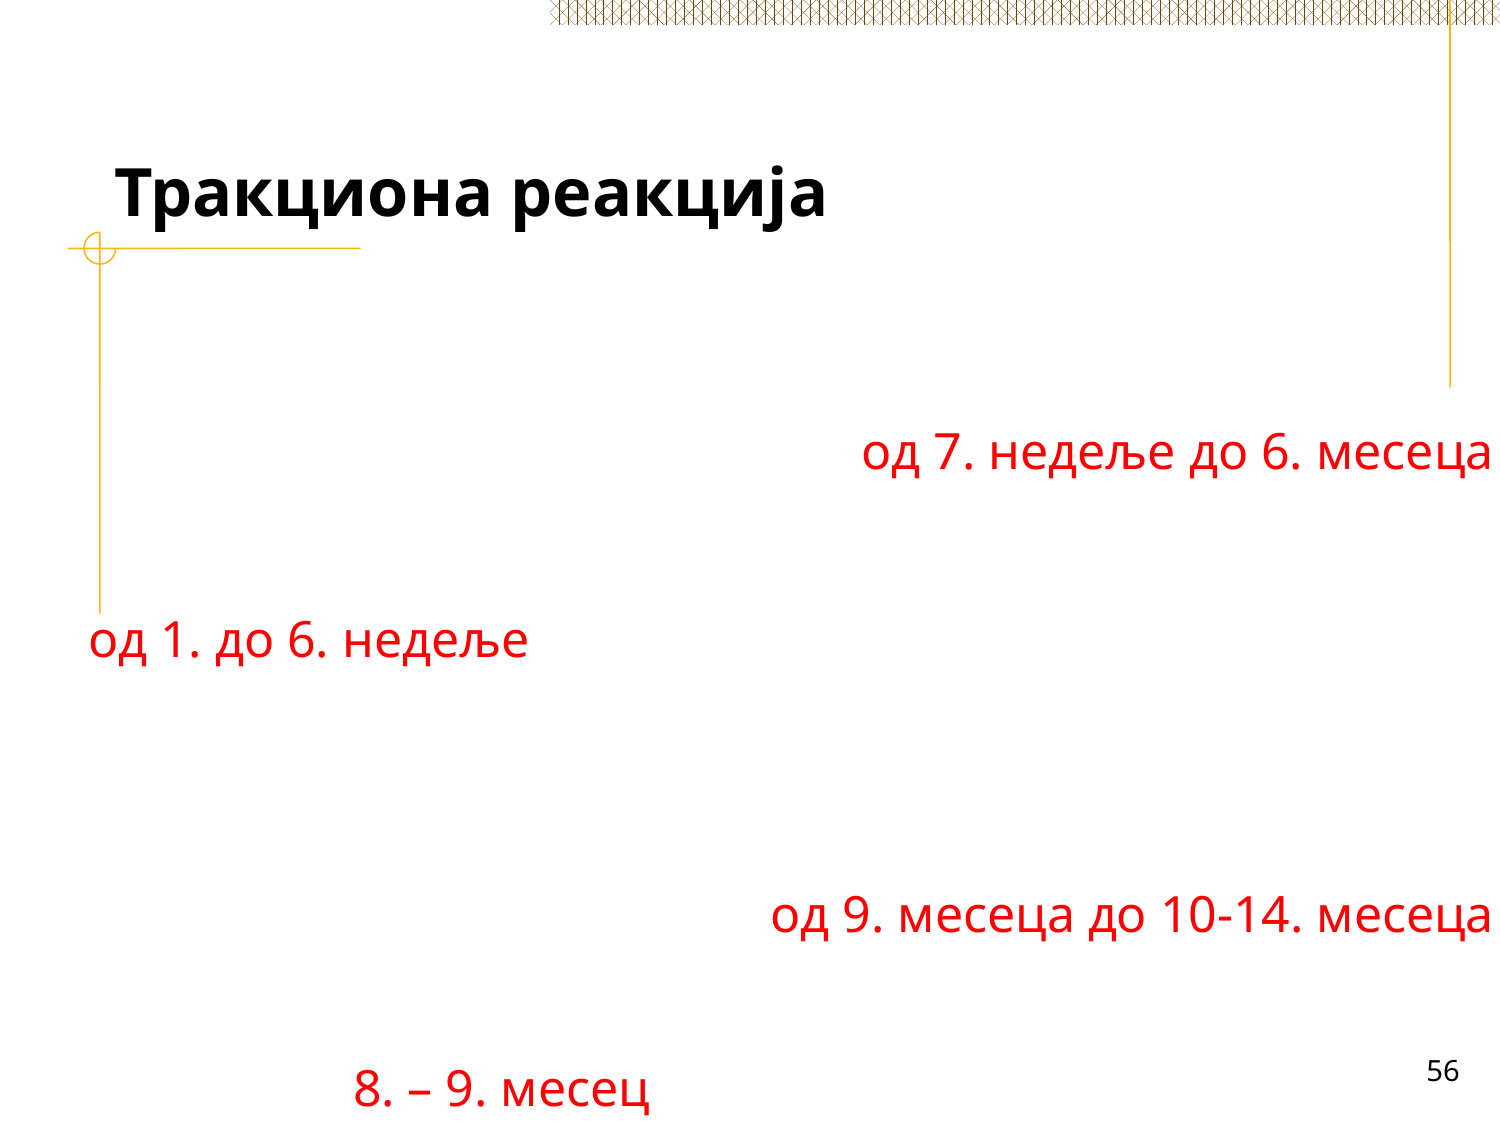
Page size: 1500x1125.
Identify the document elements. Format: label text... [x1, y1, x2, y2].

slide_number 56 [1162, 1025, 1475, 1100]
text_box 8. – 9. месец [338, 1049, 666, 1124]
text_box од 1. до 6. недеље [73, 599, 545, 675]
text_box од 9. месеца до 10-14. месеца [755, 874, 1500, 950]
text_box од 7. недеље до 6. месеца [846, 412, 1500, 488]
title Тракциона реакција [99, 49, 1376, 238]
